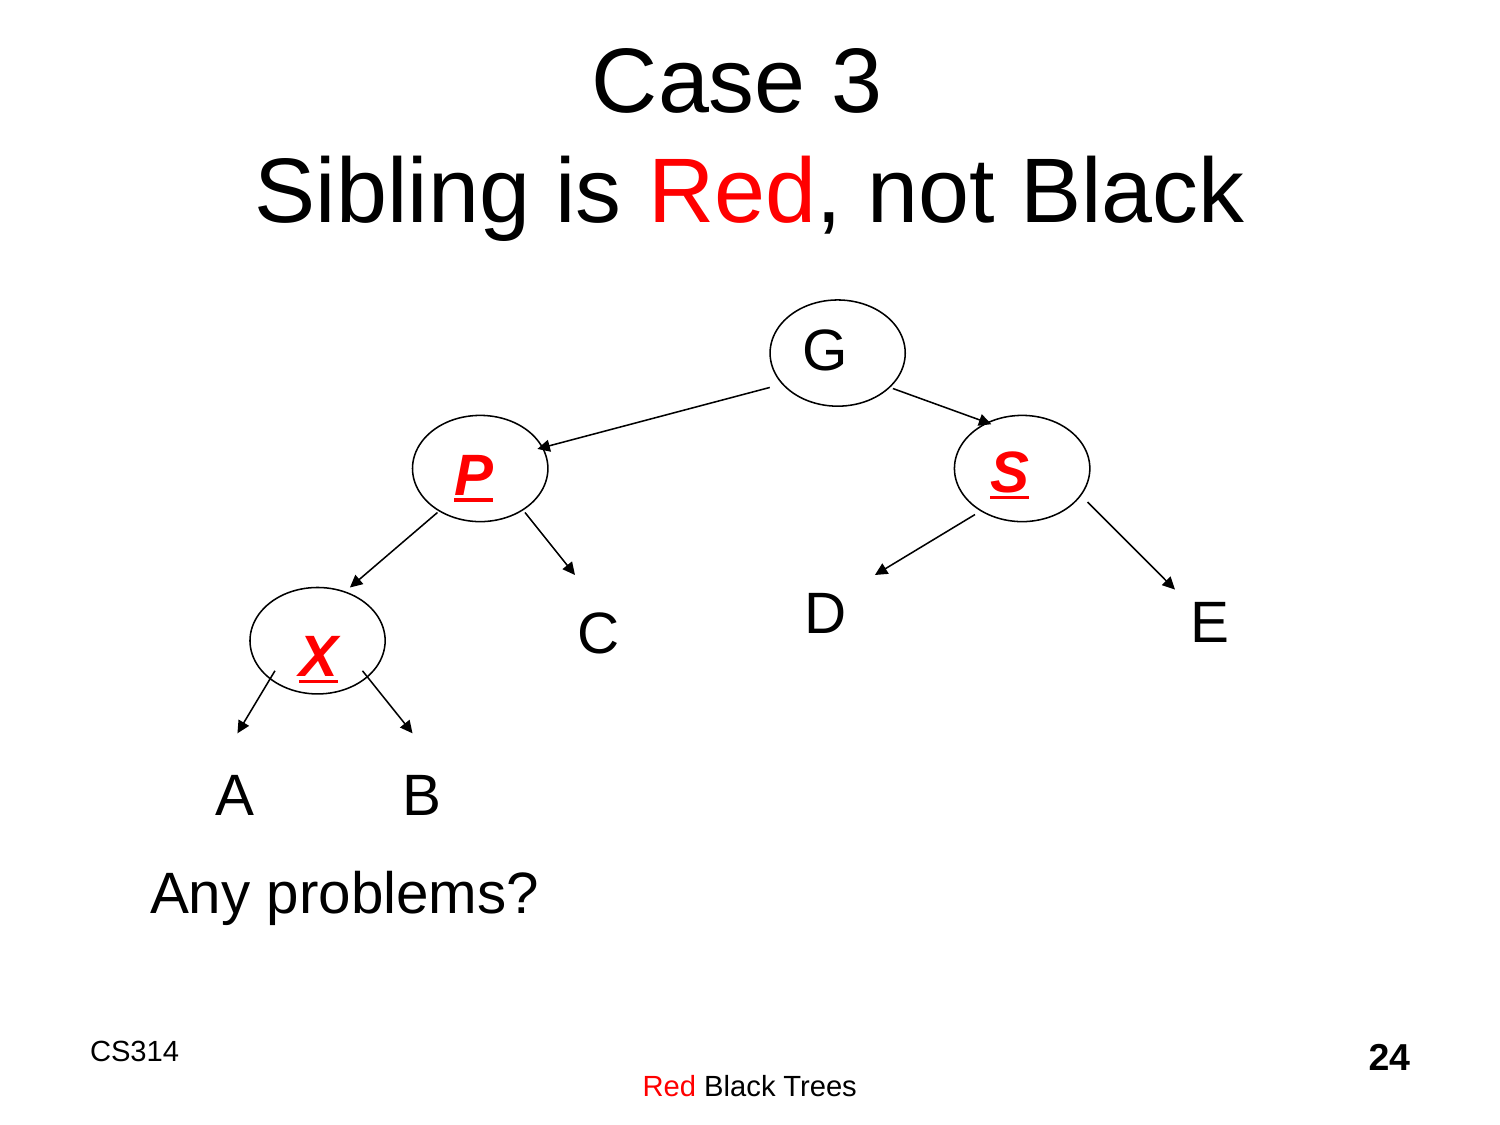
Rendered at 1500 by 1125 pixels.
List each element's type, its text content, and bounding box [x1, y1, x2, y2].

text_box P [439, 429, 508, 515]
text_box [1087, 501, 1175, 590]
text_box [789, 299, 906, 407]
text_box [351, 512, 438, 585]
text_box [249, 587, 386, 696]
text_box A [200, 750, 269, 835]
text_box [770, 317, 787, 389]
text_box [979, 415, 1090, 522]
text_box D [789, 567, 862, 653]
text_box [892, 388, 992, 426]
text_box [537, 387, 770, 452]
text_box [237, 705, 255, 734]
slide_number CS314 [74, 1024, 451, 1101]
slide_number 24 [1112, 1024, 1426, 1101]
text_box E [1175, 577, 1244, 662]
text_box [387, 702, 413, 734]
text_box [524, 512, 575, 575]
text_box [412, 415, 548, 522]
text_box B [387, 750, 457, 835]
text_box [874, 514, 976, 575]
footer Red Black Trees [462, 1024, 1038, 1101]
text_box G [787, 304, 863, 390]
text_box [954, 430, 975, 507]
text_box C [562, 587, 635, 673]
text_box S [975, 427, 1044, 512]
text_box Any problems? [135, 848, 555, 933]
title Case 3 Sibling is Red, not Black [112, 37, 1388, 225]
